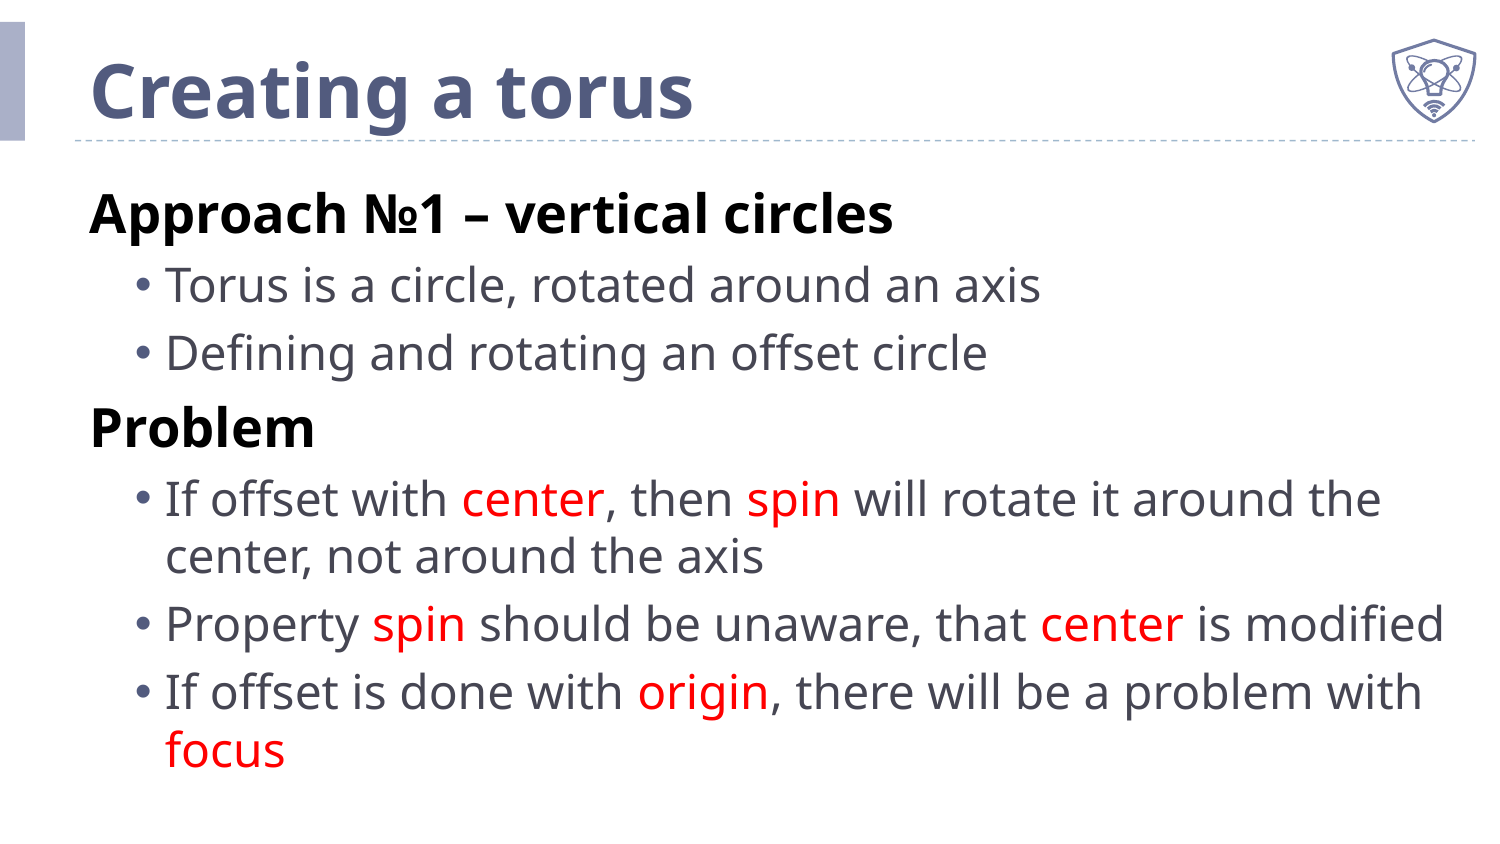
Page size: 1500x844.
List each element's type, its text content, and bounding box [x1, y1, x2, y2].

title Creating a torus [75, 18, 1475, 141]
list Approach №1 – vertical circles Torus is a circle, rotated around an axis Defining and rotating an offset circle Problem If offset with center, then spin will rotate it around the center, not around the axis Property spin should be unaware, that center is modified If offset is done with origin, there will be a problem with focus [75, 171, 1475, 835]
